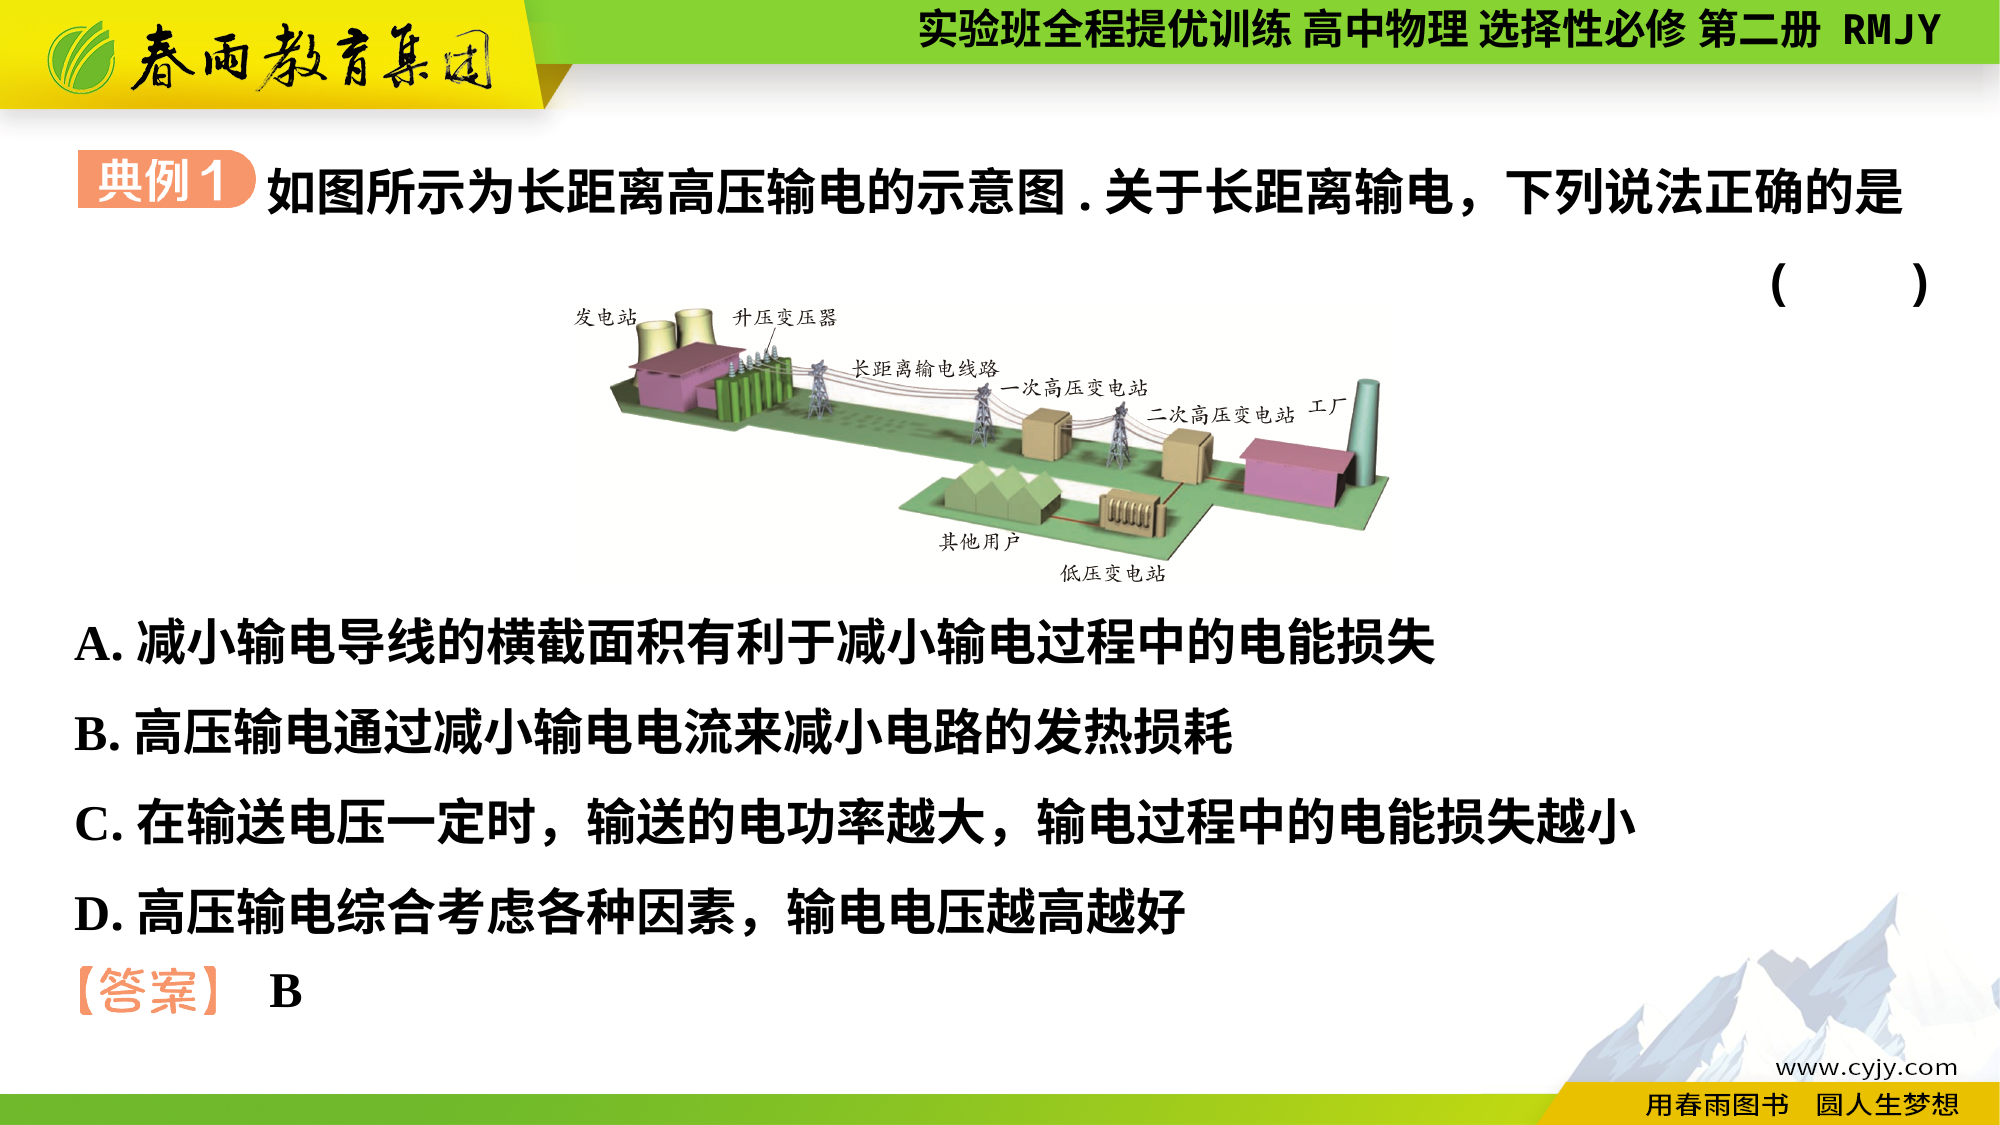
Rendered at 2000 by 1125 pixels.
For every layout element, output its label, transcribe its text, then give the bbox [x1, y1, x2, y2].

picture [0, 0, 2000, 1125]
list 如图所示为长距离高压输电的示意图.关于长距离输电，下列说法正确的是 ( ) A.减小输电导线的横截面积有利于减小输电过程中的电能损失 B.高压输电通过减小输电电流来减小电路的发热损耗 C.在输送电压一定时，输送的电功率越大，输电过程中的电能损失越小 D.高压输电综合考虑各种因素，输电电压越高越好 [59, 122, 1944, 956]
text_box B [254, 950, 318, 1026]
